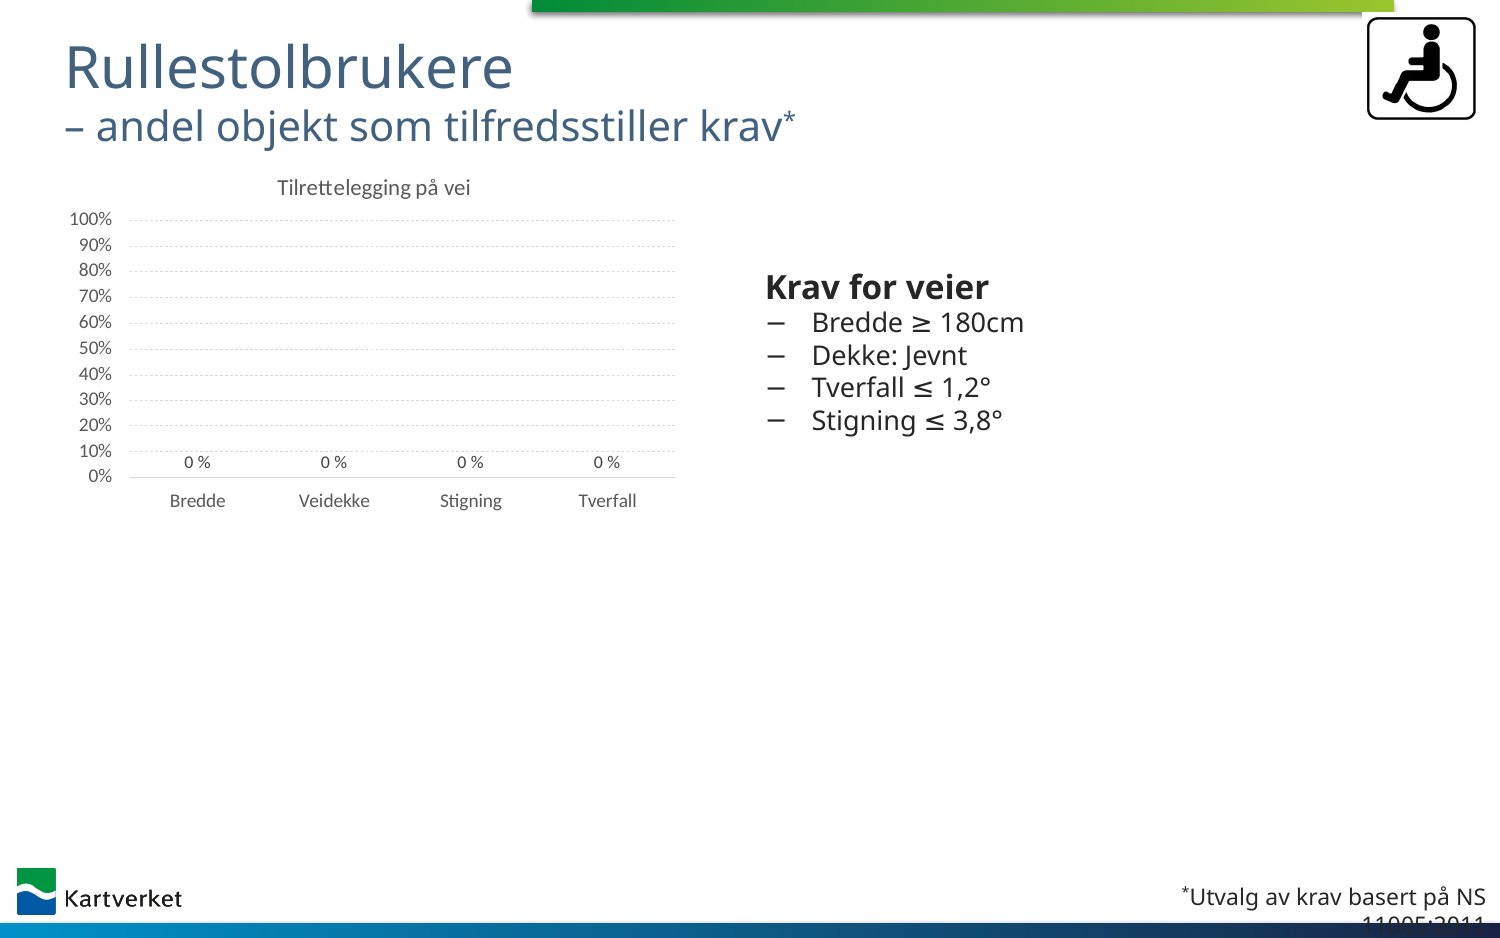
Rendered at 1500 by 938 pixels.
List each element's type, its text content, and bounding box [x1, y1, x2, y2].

text_box Krav for veier Bredde ≥ 180cm Dekke: Jevnt Tverfall ≤ 1,2° Stigning ≤ 3,8° [750, 258, 1234, 444]
text_box Rullestolbrukere – andel objekt som tilfredsstiller krav* [49, 25, 1431, 158]
picture [62, 166, 687, 519]
text_box *Utvalg av krav basert på NS 11005:2011 [1068, 873, 1500, 938]
picture [1362, 12, 1481, 126]
